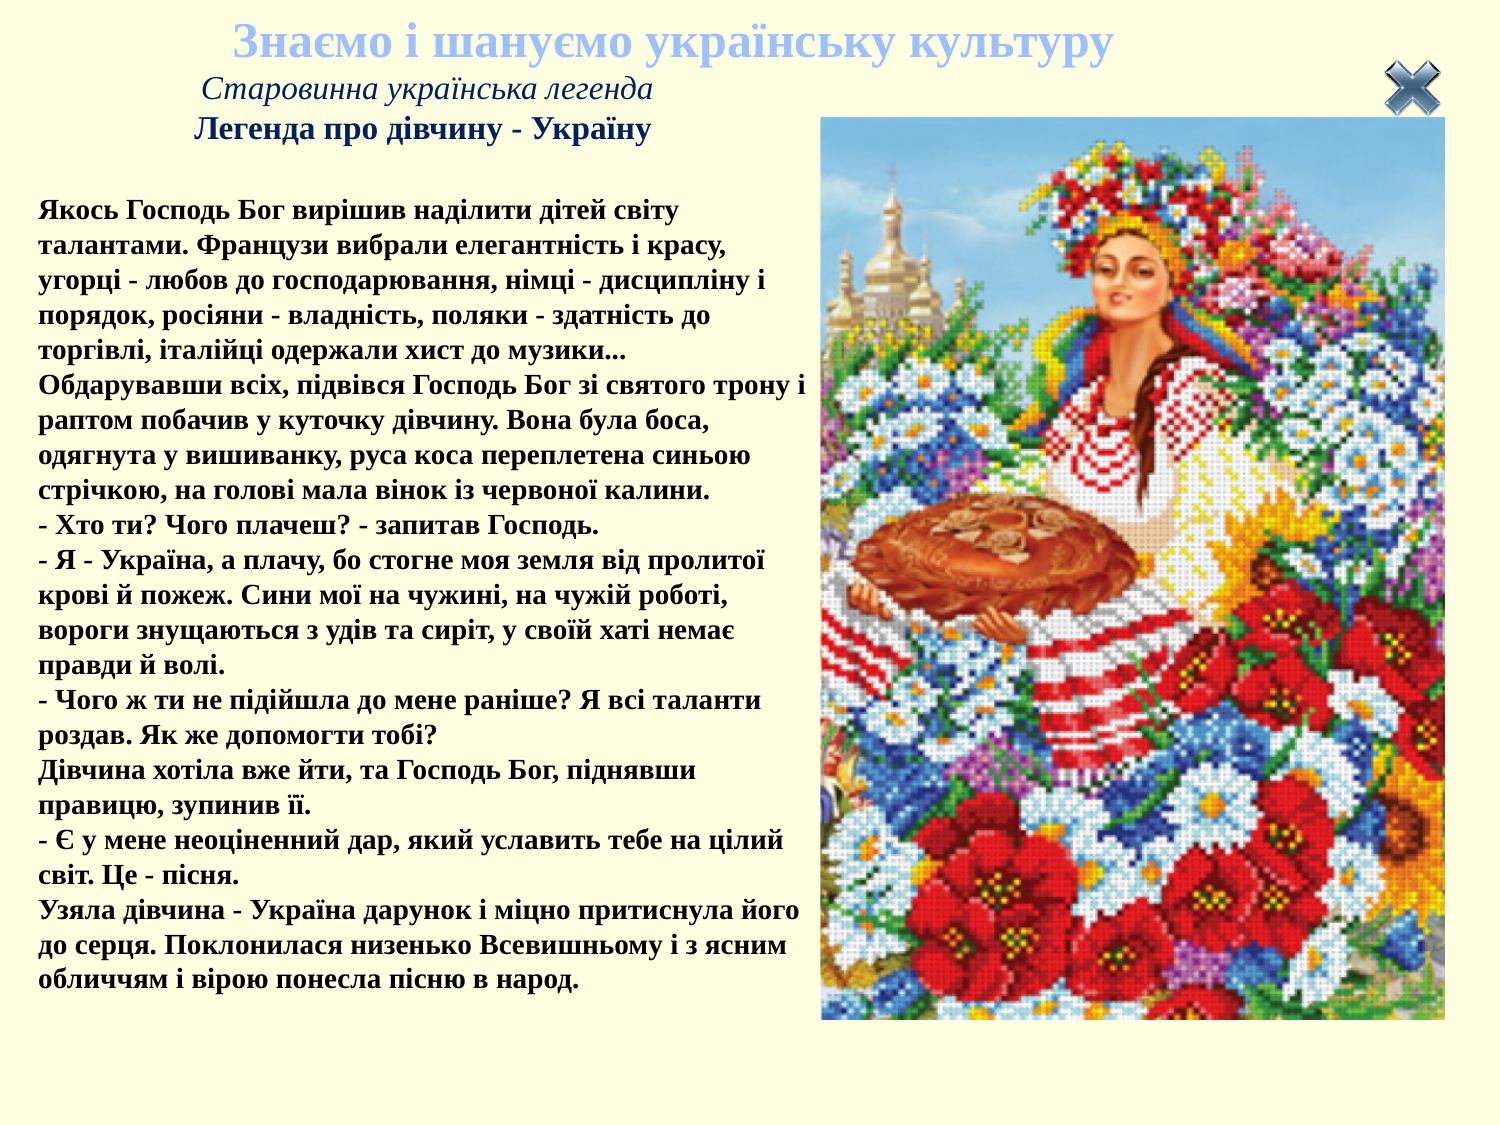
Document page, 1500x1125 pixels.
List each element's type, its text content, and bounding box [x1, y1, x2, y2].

text_box Старовинна українська легенда Легенда про дівчину - Україну Якось Господь Бог вирішив наділити дітей світу талантами. Французи вибрали елегантність i красу, угорці - любов до господарювання, німці - дисципліну i порядок, росіяни - владність, поляки - здатність до торгівлі, італійці одержали хист до музики... Обдарувавши всіх, підвівся Господь Бог зі святого трону i раптом побачив у куточку дівчину. Вона була боса, одягнута у вишиванку, руса коса переплетена синьою стрічкою, на голові мала вінок із червоної калини. - Хто ти? Чого плачеш? - запитав Господь. - Я - Україна, а плачу, бо стогне моя земля від пролитої крові й пожеж. Сини мої на чужині, на чужій роботі, вороги знущаються з удів та сиріт, у своїй хаті немає правди й волі. - Чого ж ти не підійшла до мене раніше? Я всі таланти роздав. Як же допомогти тобі? Дівчина хотіла вже йти, та Господь Бог, піднявши правицю, зупинив її. - Є у мене неоціненний дар, який уславить тебе на цілий світ. Це - пісня. Узяла дівчина - Україна дарунок i міцно притиснула його до серця. Поклонилася низенько Всевишньому i з ясним обличчям i вірою понесла пісню в народ. [23, 58, 832, 1003]
text_box Знаємо і шануємо українську культуру [175, 0, 1172, 75]
picture [820, 58, 1446, 1020]
